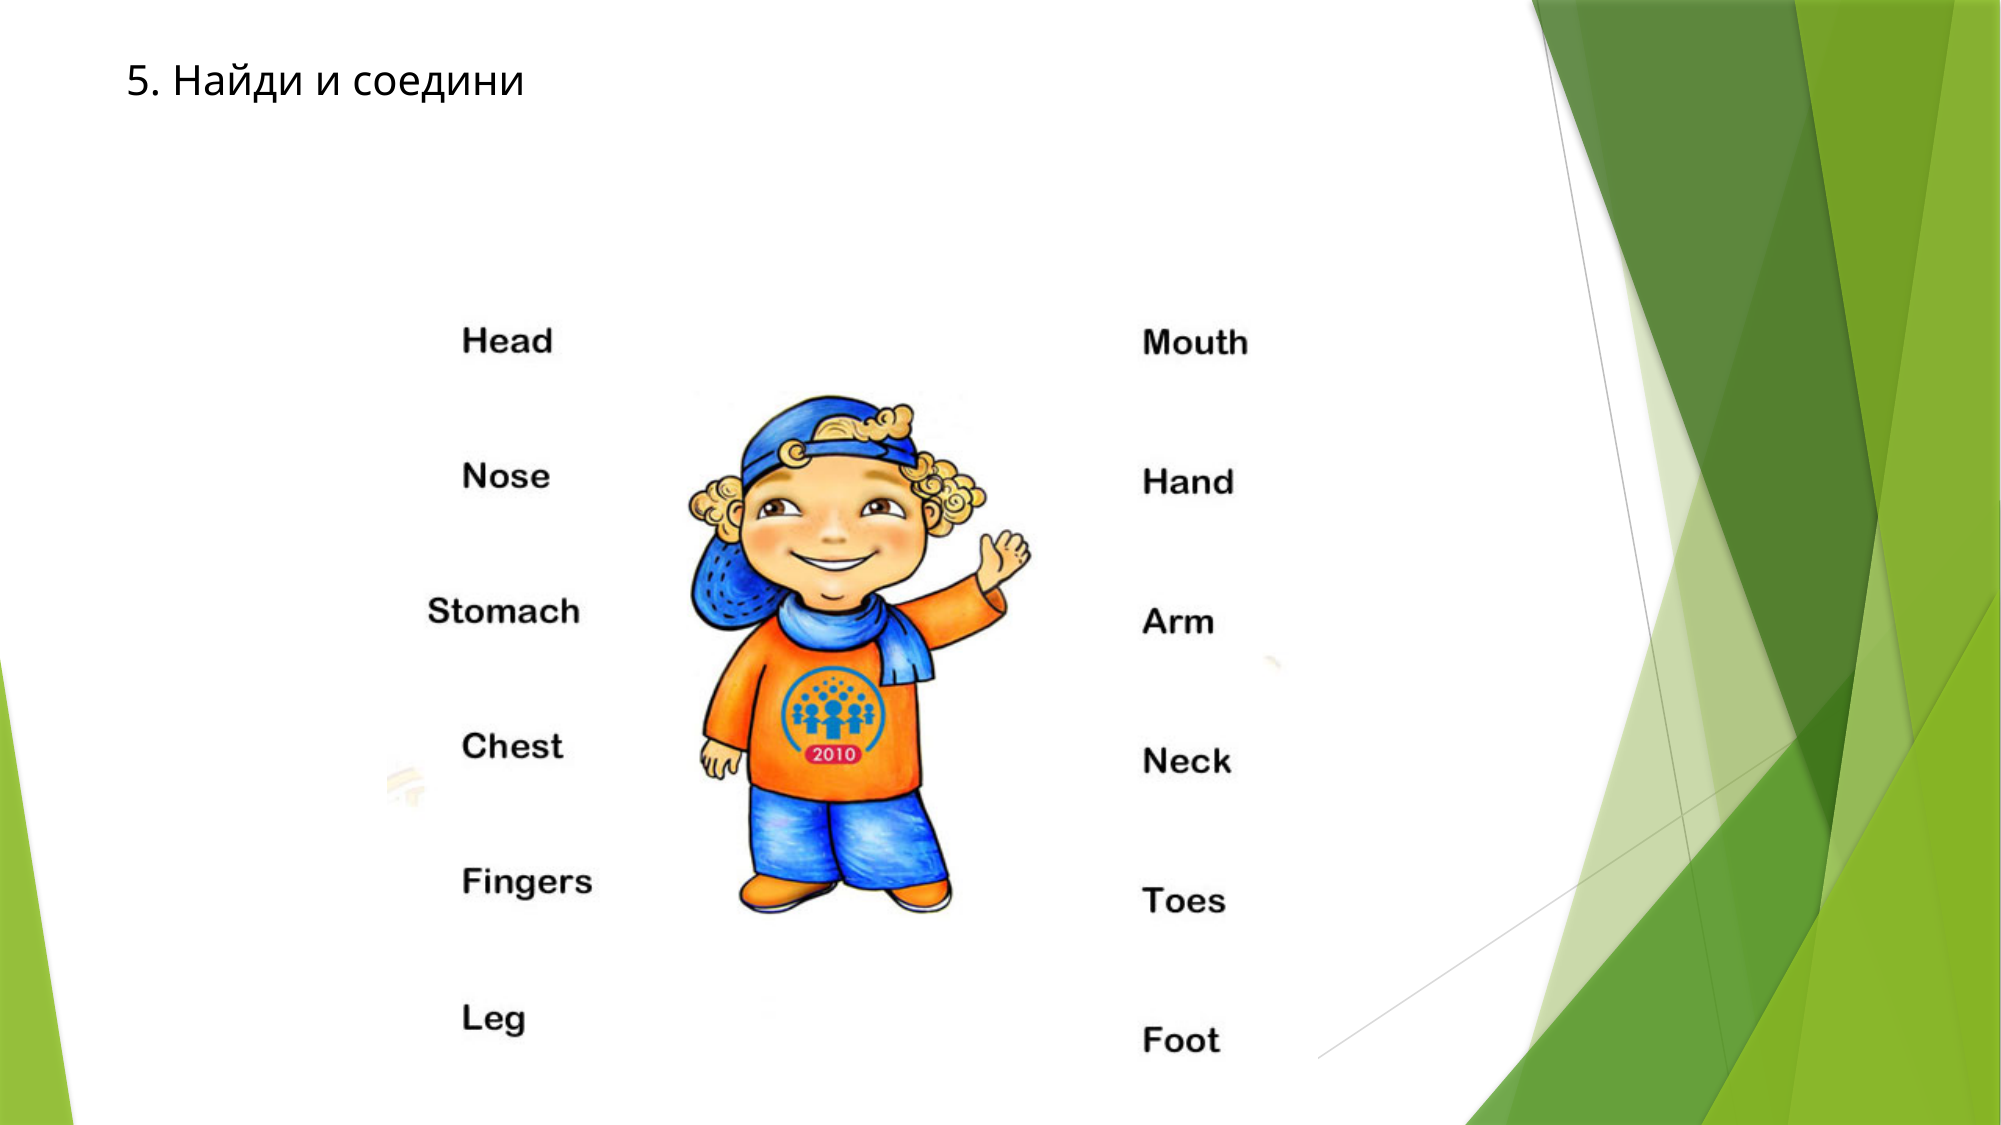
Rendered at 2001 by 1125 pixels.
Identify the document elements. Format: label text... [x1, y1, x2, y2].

title 5. Найди и соедини [111, 45, 1522, 317]
picture [387, 142, 1319, 1125]
